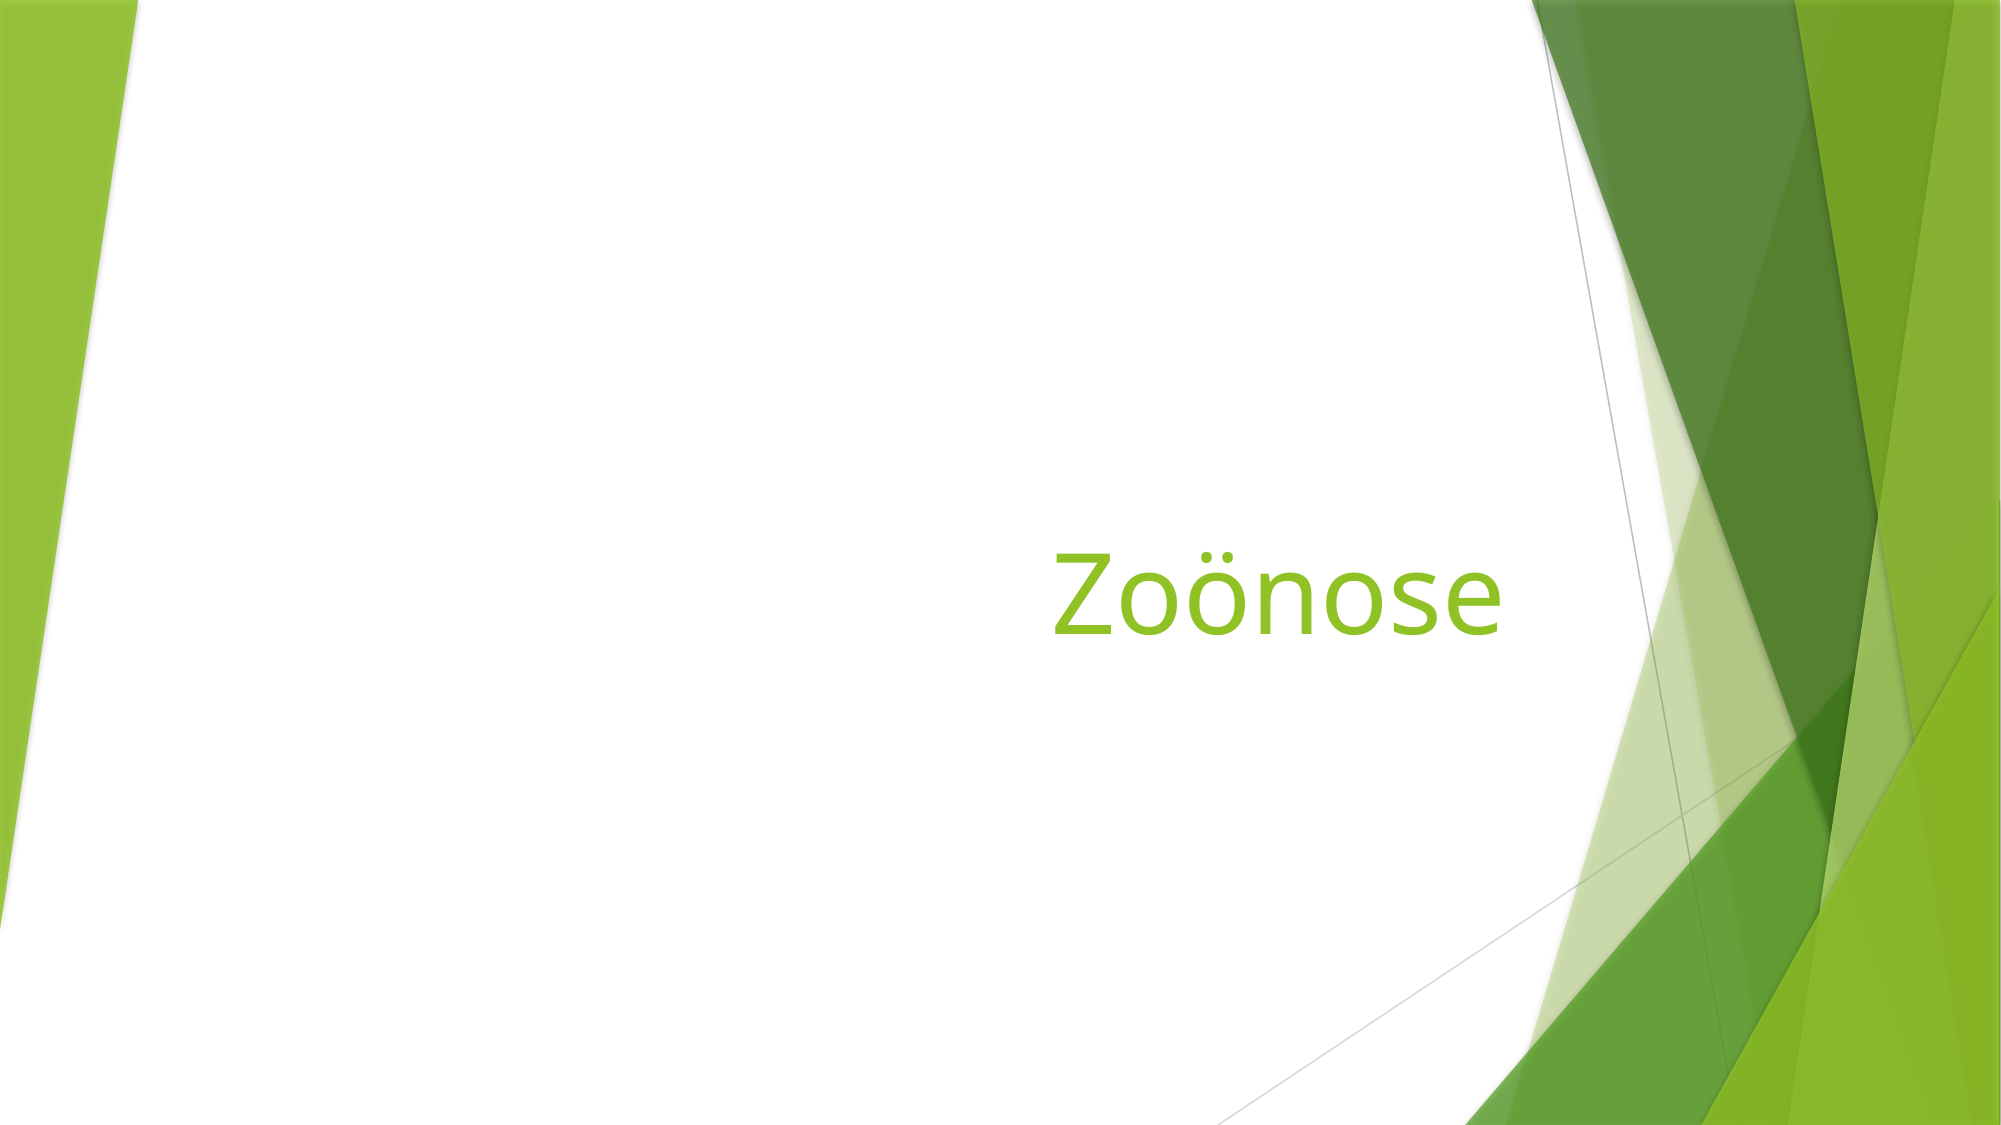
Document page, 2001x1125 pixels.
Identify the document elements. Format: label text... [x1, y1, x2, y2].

title Zoönose [247, 394, 1522, 665]
